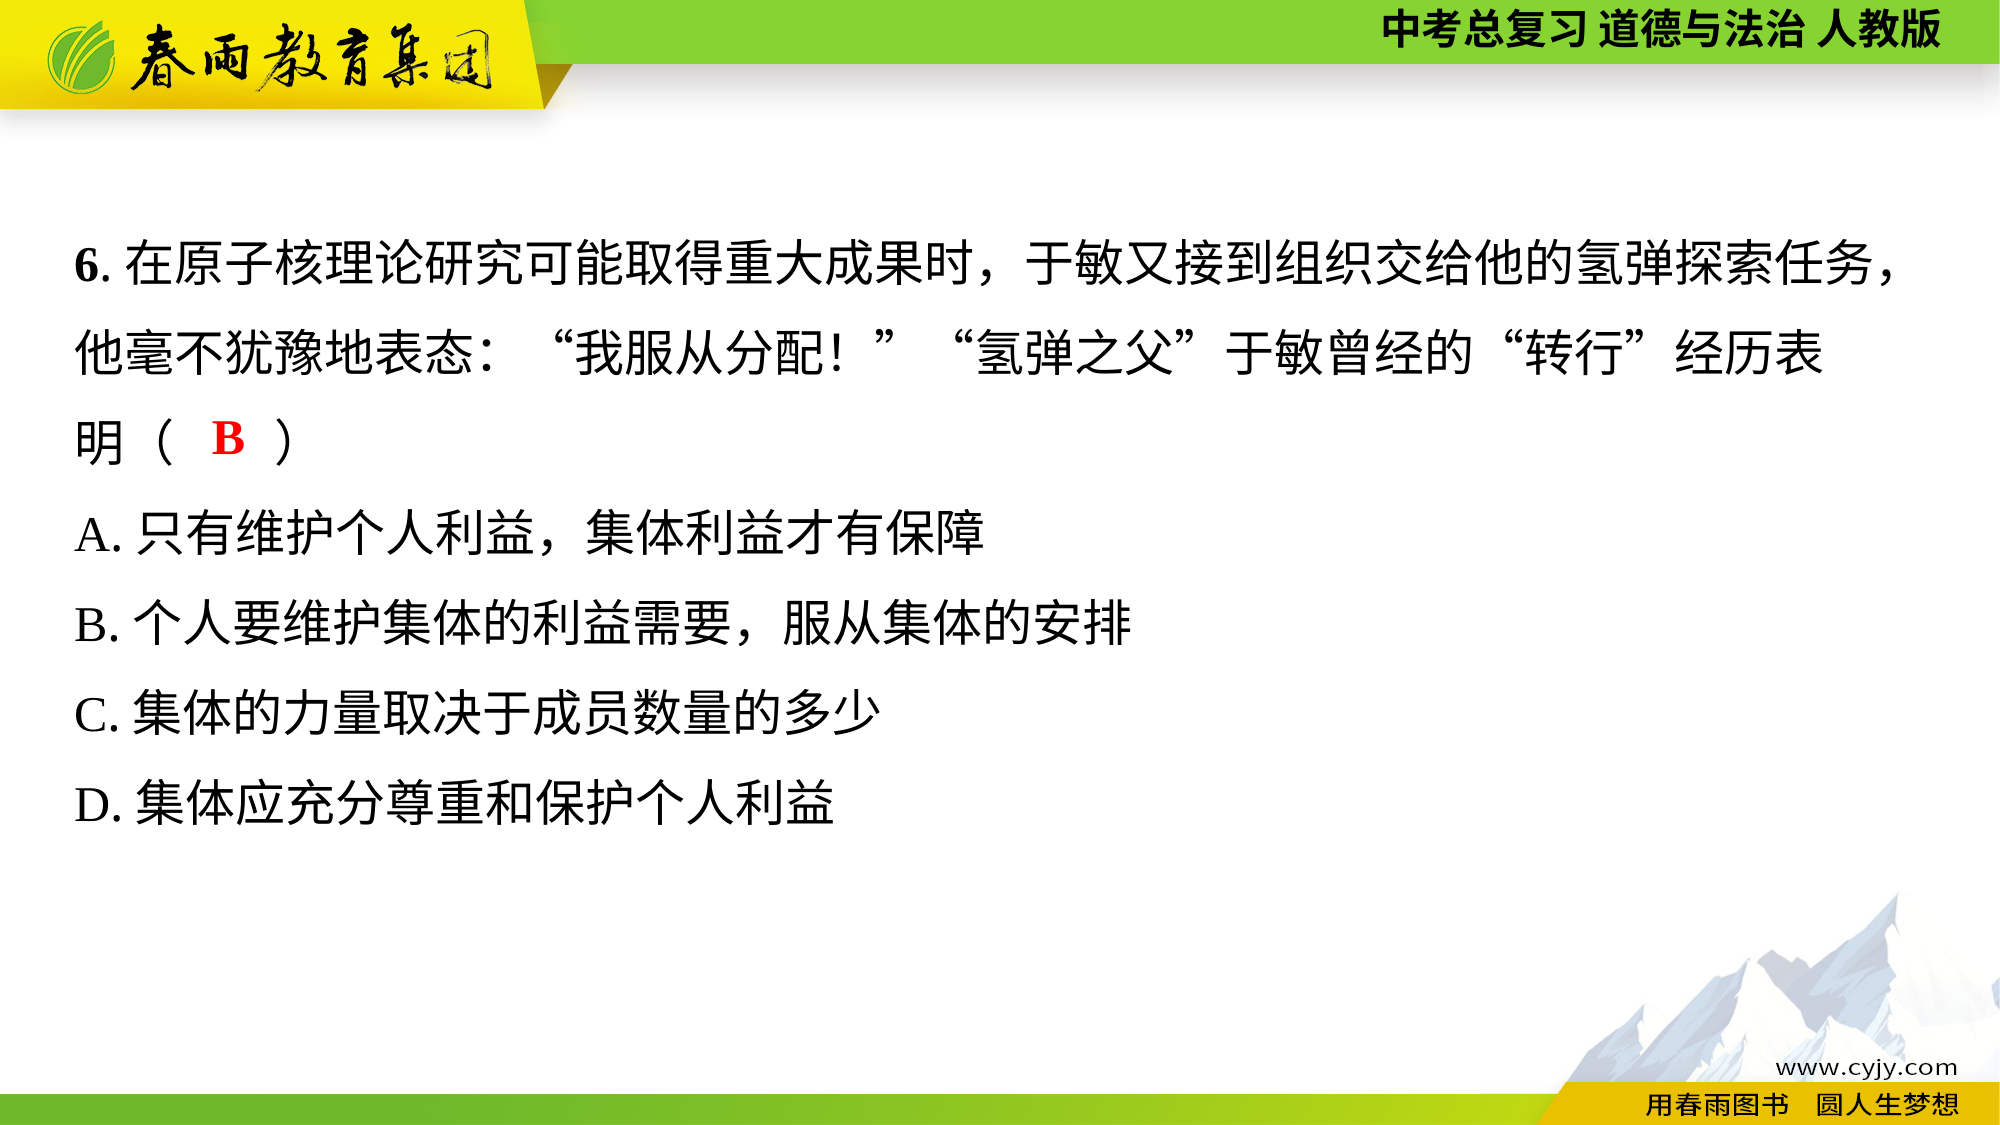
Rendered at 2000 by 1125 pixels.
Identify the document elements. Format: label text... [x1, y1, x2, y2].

list 6.在原子核理论研究可能取得重大成果时，于敏又接到组织交给他的氢弹探索任务，他毫不犹豫地表态：“我服从分配！”“氢弹之父”于敏曾经的“转行”经历表 明（ ） A.只有维护个人利益，集体利益才有保障 B.个人要维护集体的利益需要，服从集体的安排 C.集体的力量取决于成员数量的多少 D.集体应充分尊重和保护个人利益 [59, 194, 1944, 835]
picture [0, 0, 2000, 1125]
text_box B [197, 397, 261, 472]
